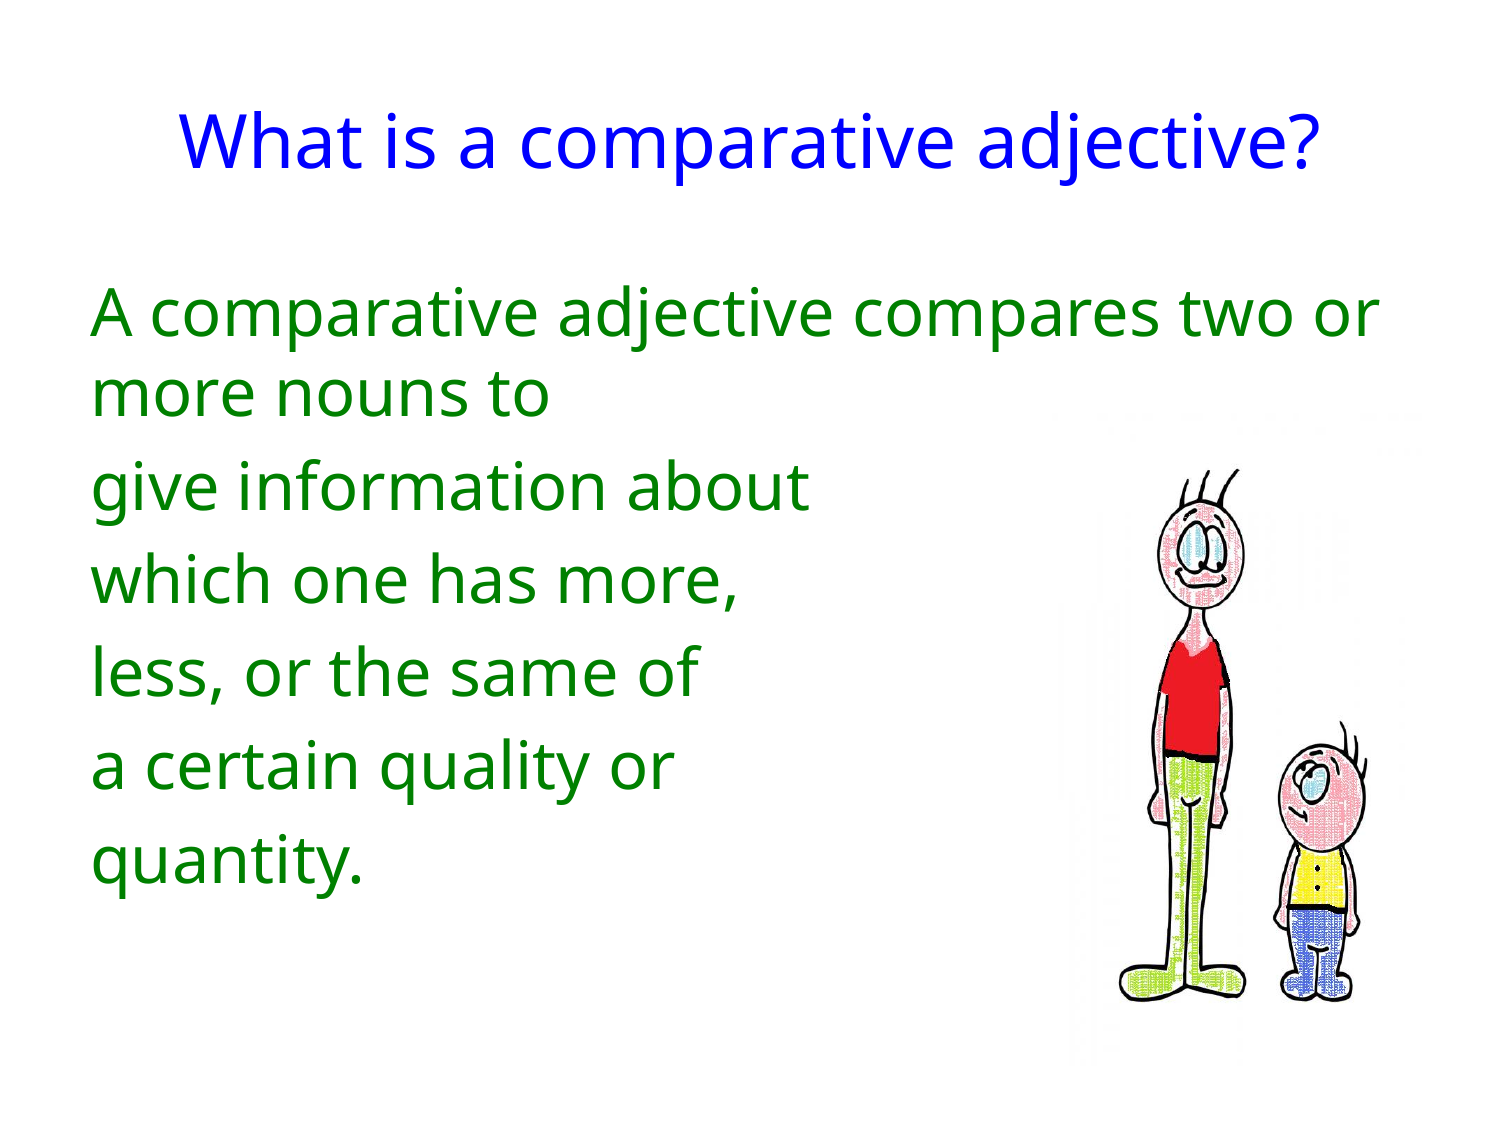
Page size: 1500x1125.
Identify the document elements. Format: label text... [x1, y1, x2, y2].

picture [1052, 413, 1449, 1079]
title What is a comparative adjective? [75, 45, 1425, 233]
list A comparative adjective compares two or more nouns to give information about which one has more, less, or the same of a certain quality or quantity. [75, 262, 1425, 1005]
